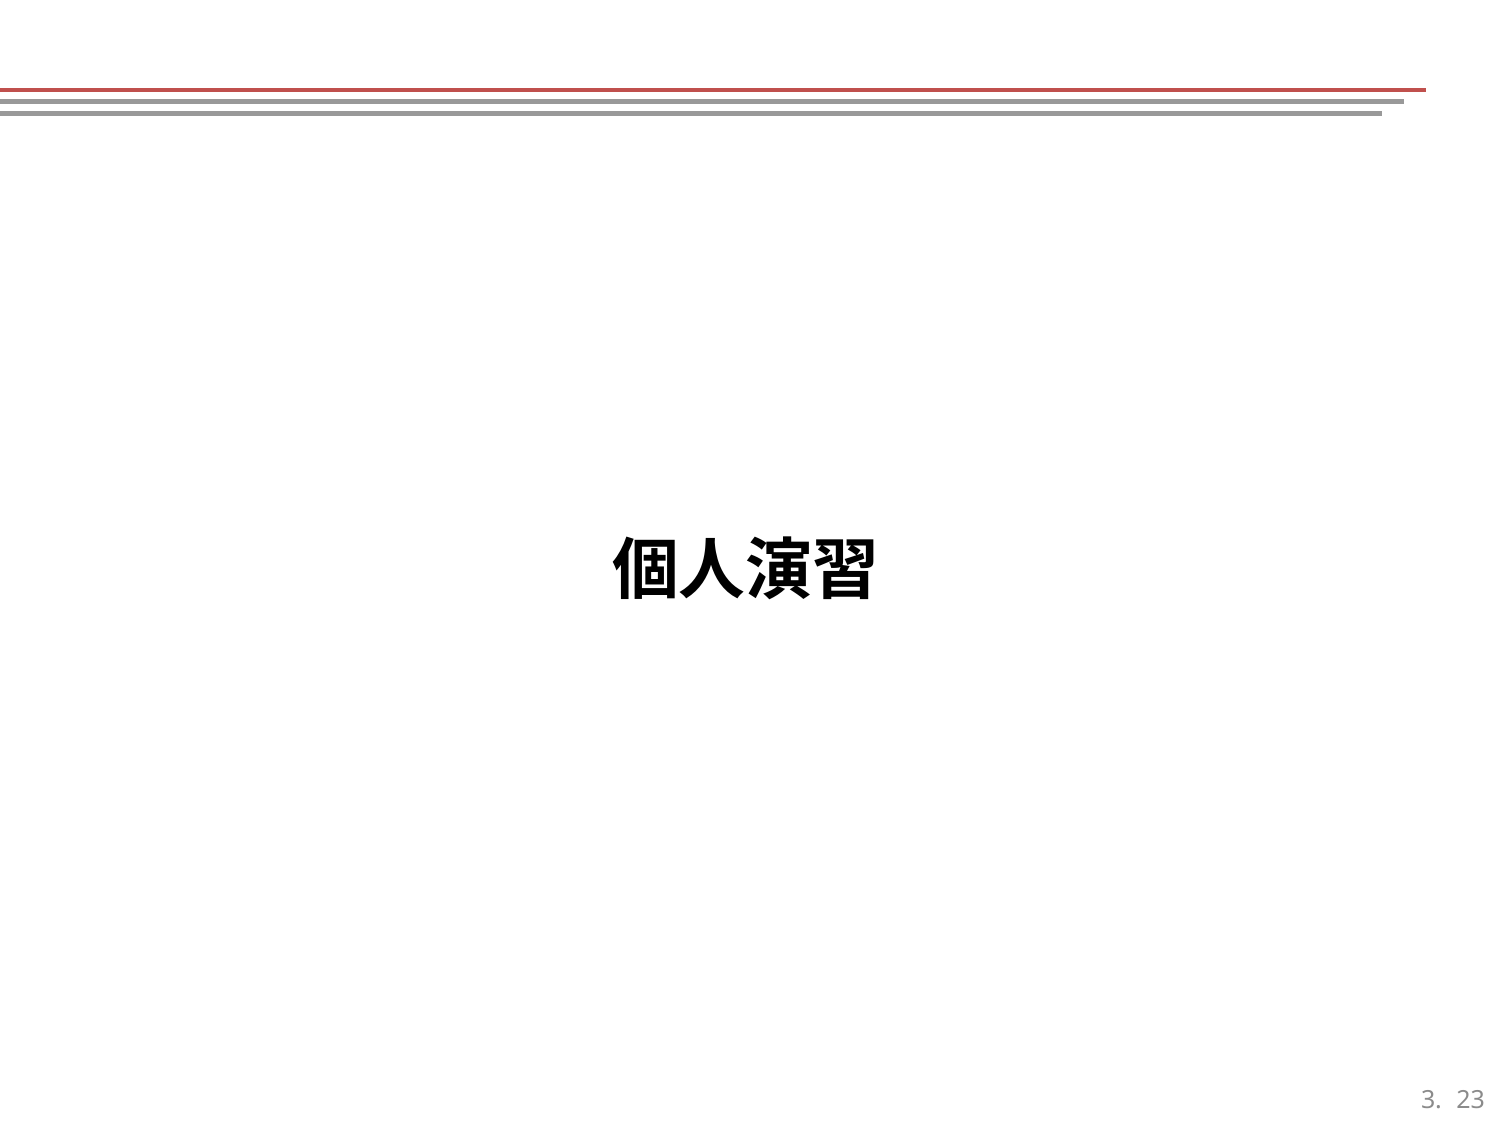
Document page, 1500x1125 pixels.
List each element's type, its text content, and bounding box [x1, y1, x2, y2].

text_box 個人演習 [27, 517, 1464, 616]
slide_number 22 [1381, 1065, 1500, 1125]
